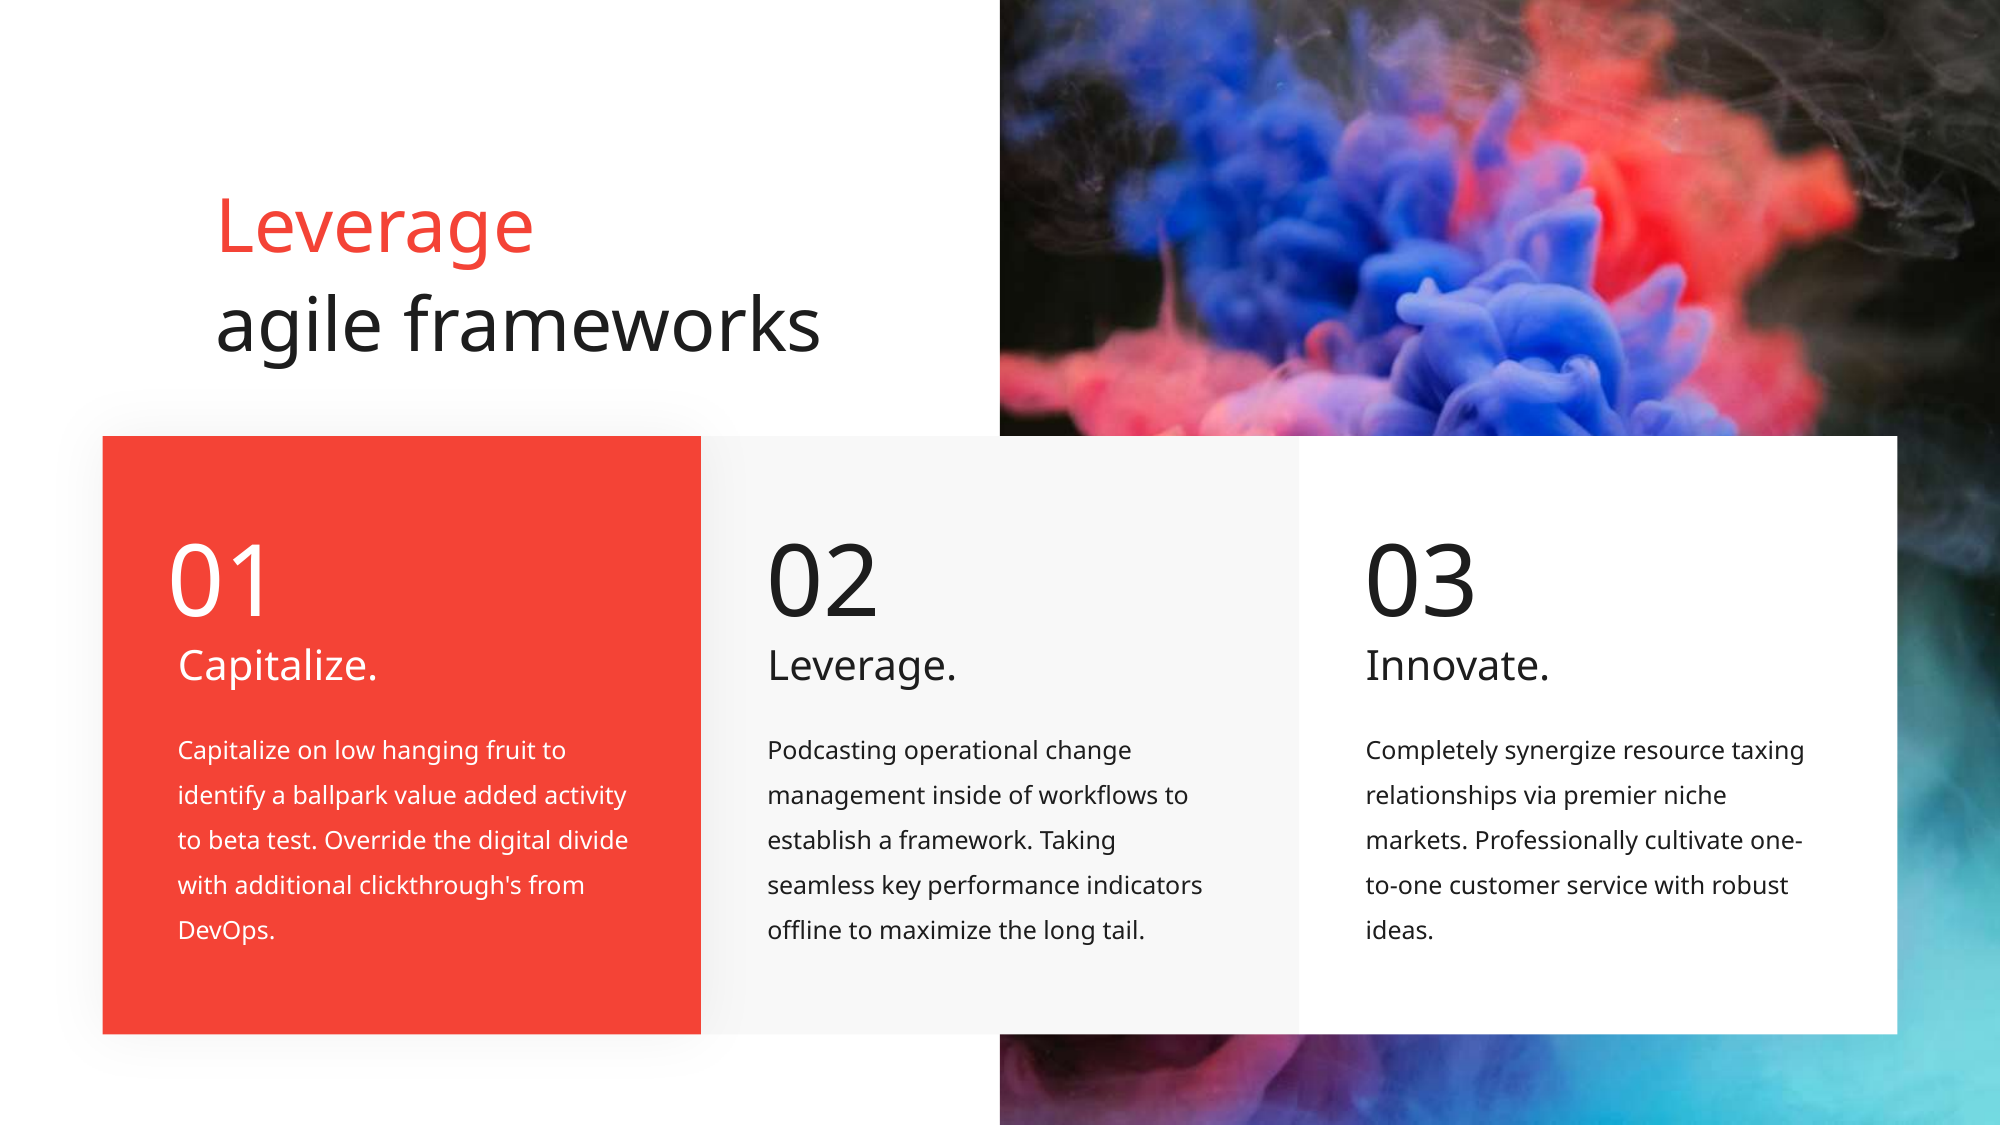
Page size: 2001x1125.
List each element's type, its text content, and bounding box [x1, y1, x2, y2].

text_box Leverage agile frameworks [215, 168, 884, 367]
text_box [102, 435, 702, 1035]
text_box Podcasting operational change management inside of workflows to establish a framework. Taking seamless key performance indicators offline to maximize the long tail. [767, 719, 999, 945]
text_box Capitalize. [177, 638, 533, 689]
text_box Capitalize on low hanging fruit to identify a ballpark value added activity to beta test. Override the digital divide with additional clickthrough's from DevOps. [177, 719, 635, 945]
text_box 01 [168, 503, 283, 636]
text_box Leverage. [767, 638, 999, 689]
picture [999, 0, 2000, 1125]
text_box [702, 435, 999, 1035]
text_box 02 [766, 503, 881, 636]
